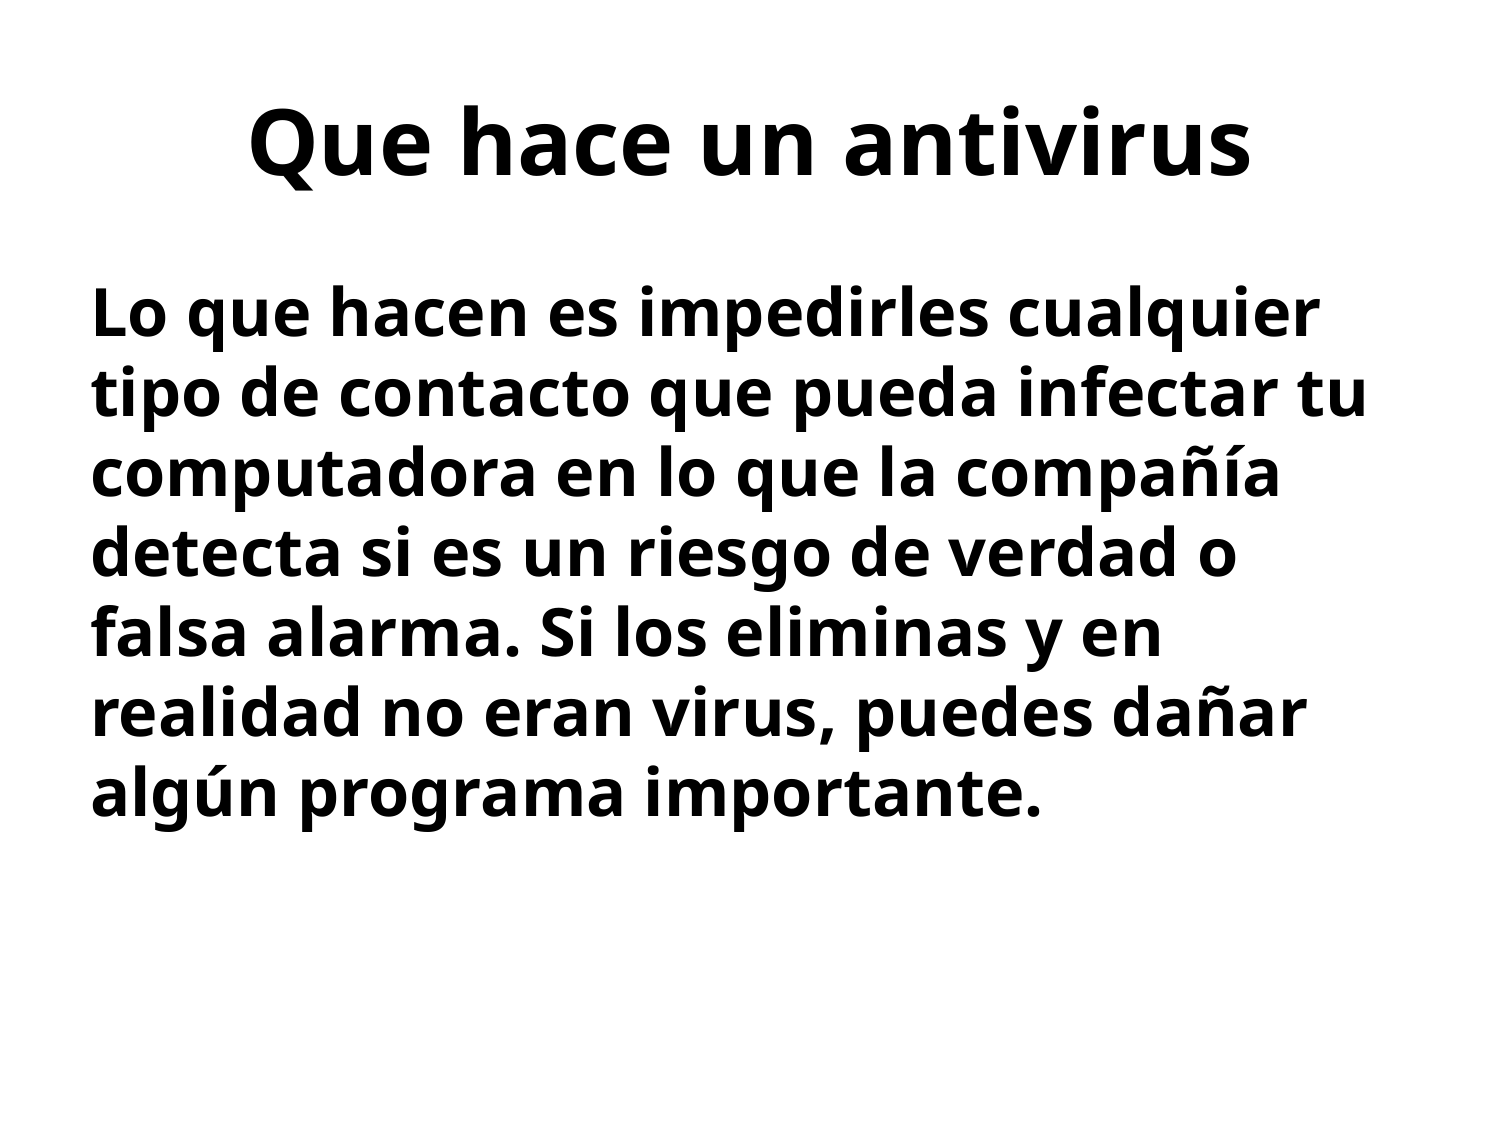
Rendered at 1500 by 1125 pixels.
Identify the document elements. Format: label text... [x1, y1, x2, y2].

title Que hace un antivirus [75, 45, 1425, 233]
list Lo que hacen es impedirles cualquier tipo de contacto que pueda infectar tu computadora en lo que la compañía detecta si es un riesgo de verdad o falsa alarma. Si los eliminas y en realidad no eran virus, puedes dañar algún programa importante. [75, 262, 1425, 1005]
